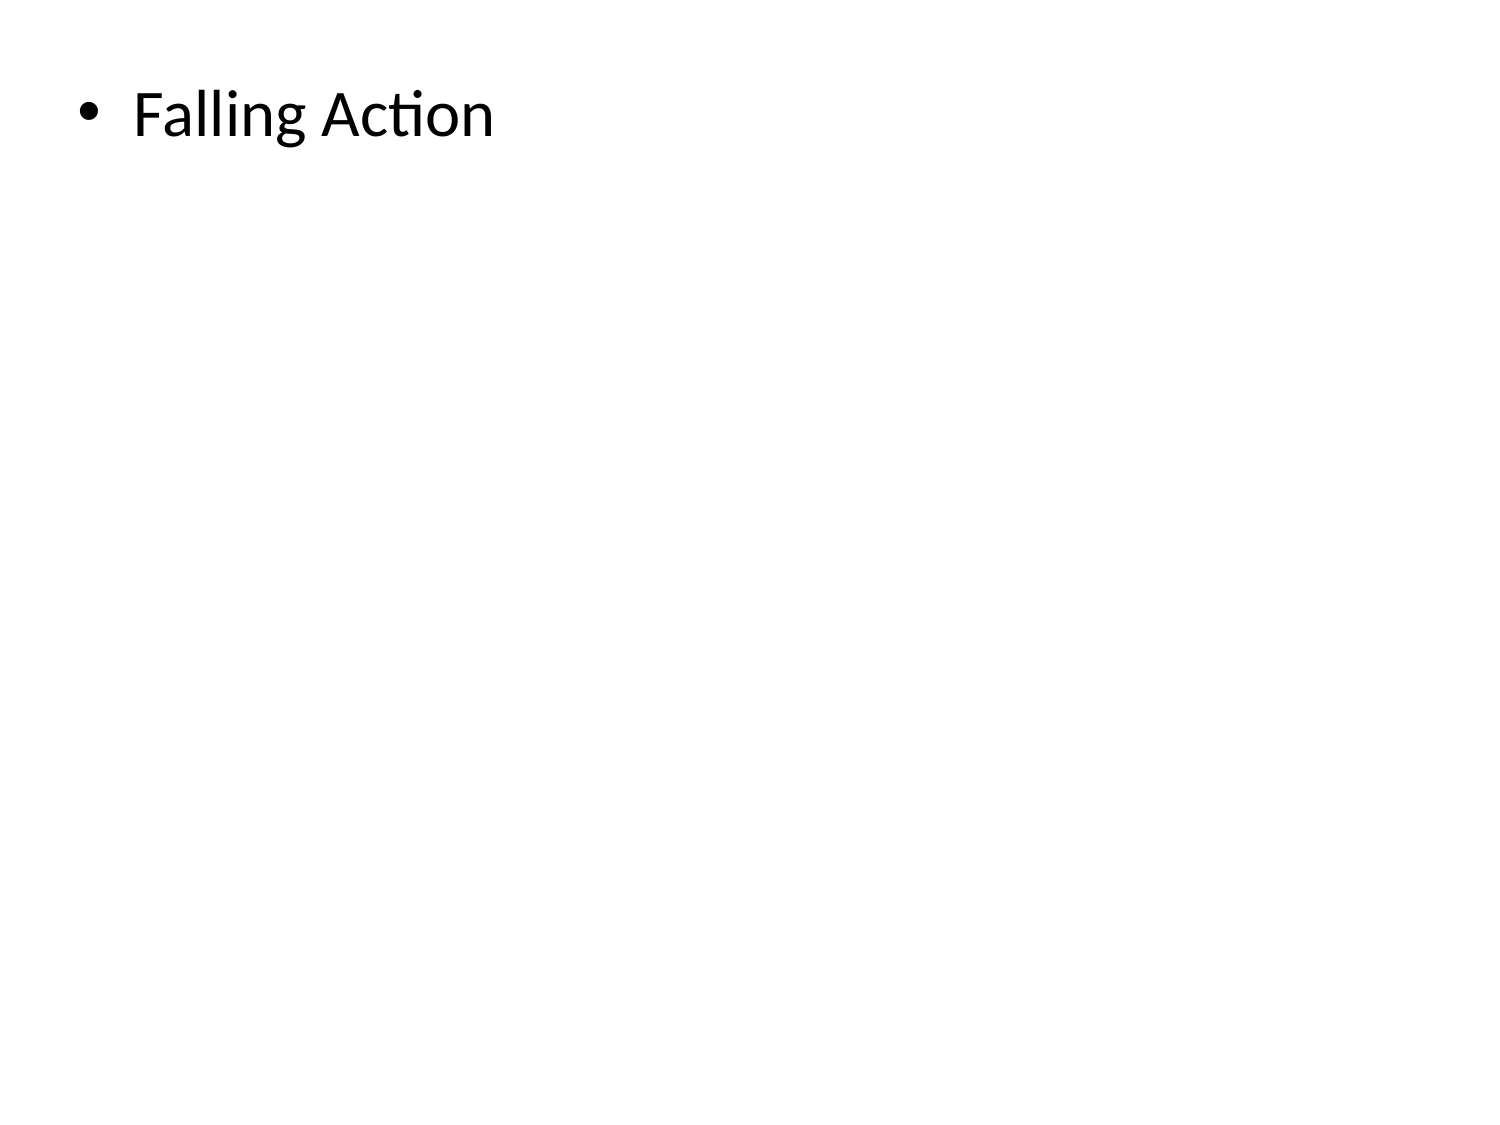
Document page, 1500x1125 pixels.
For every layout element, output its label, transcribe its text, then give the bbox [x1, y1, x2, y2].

list Falling Action [62, 62, 1413, 1063]
